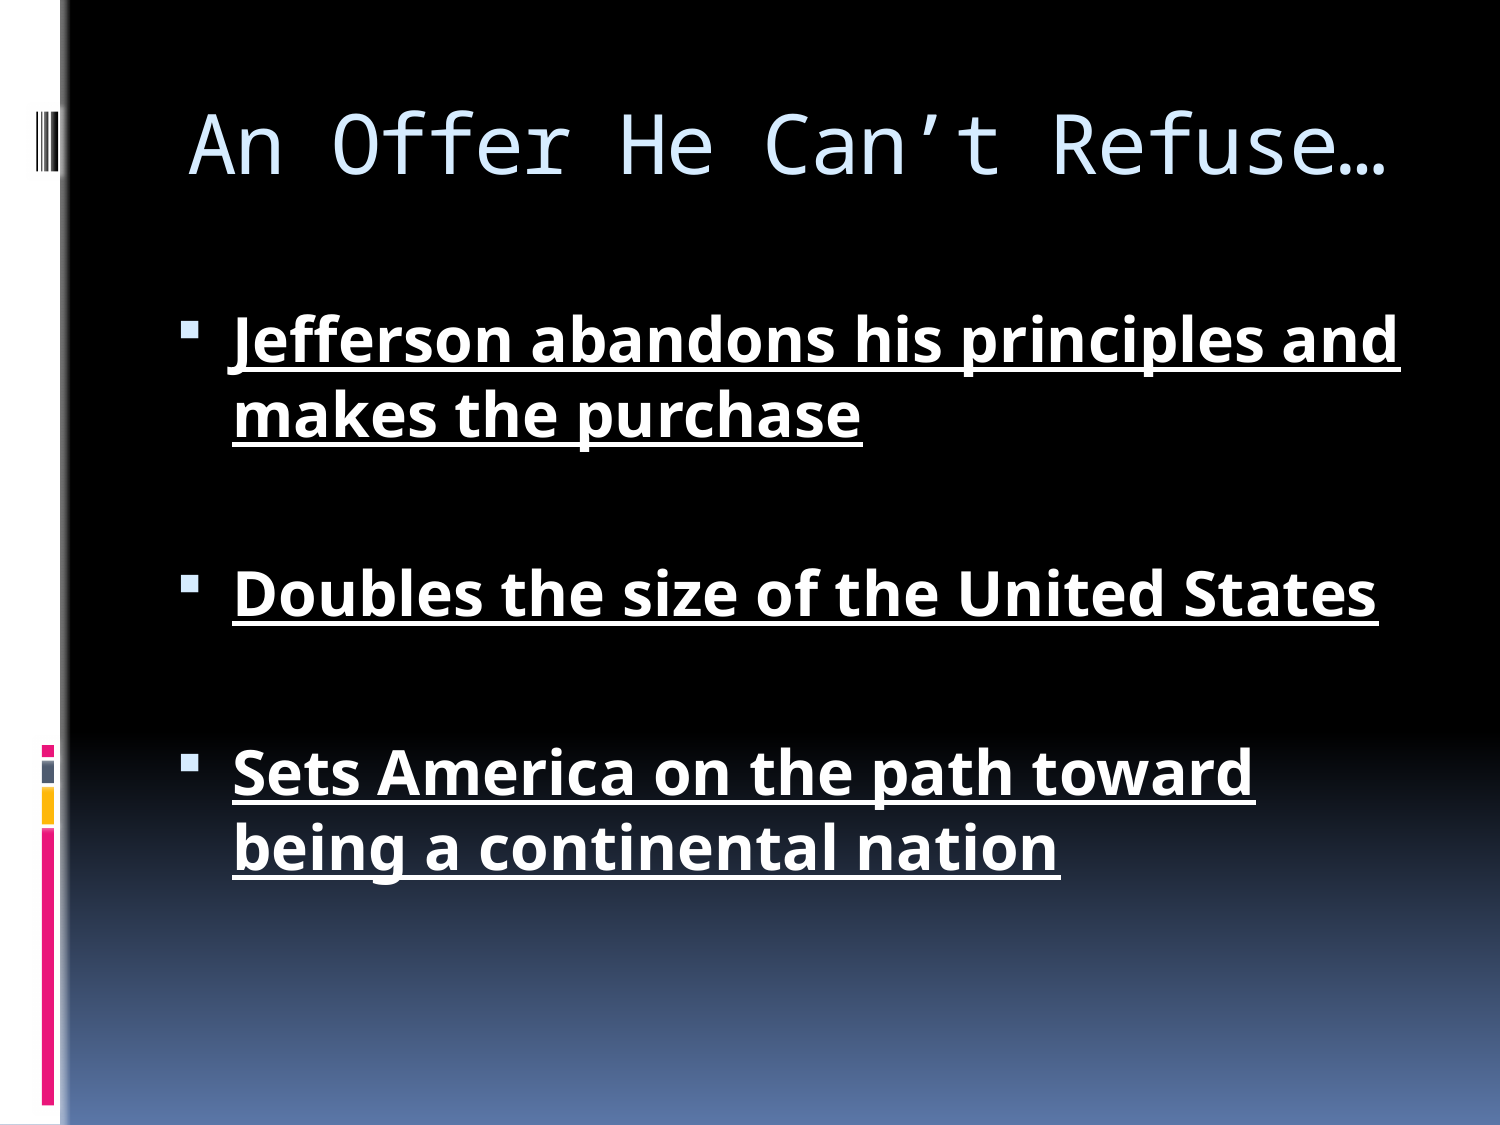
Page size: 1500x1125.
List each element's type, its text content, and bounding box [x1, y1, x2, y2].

list Jefferson abandons his principles and makes the purchase Doubles the size of the United States Sets America on the path toward being a continental nation [150, 292, 1425, 1043]
title An Offer He Can’t Refuse… [150, 83, 1425, 234]
